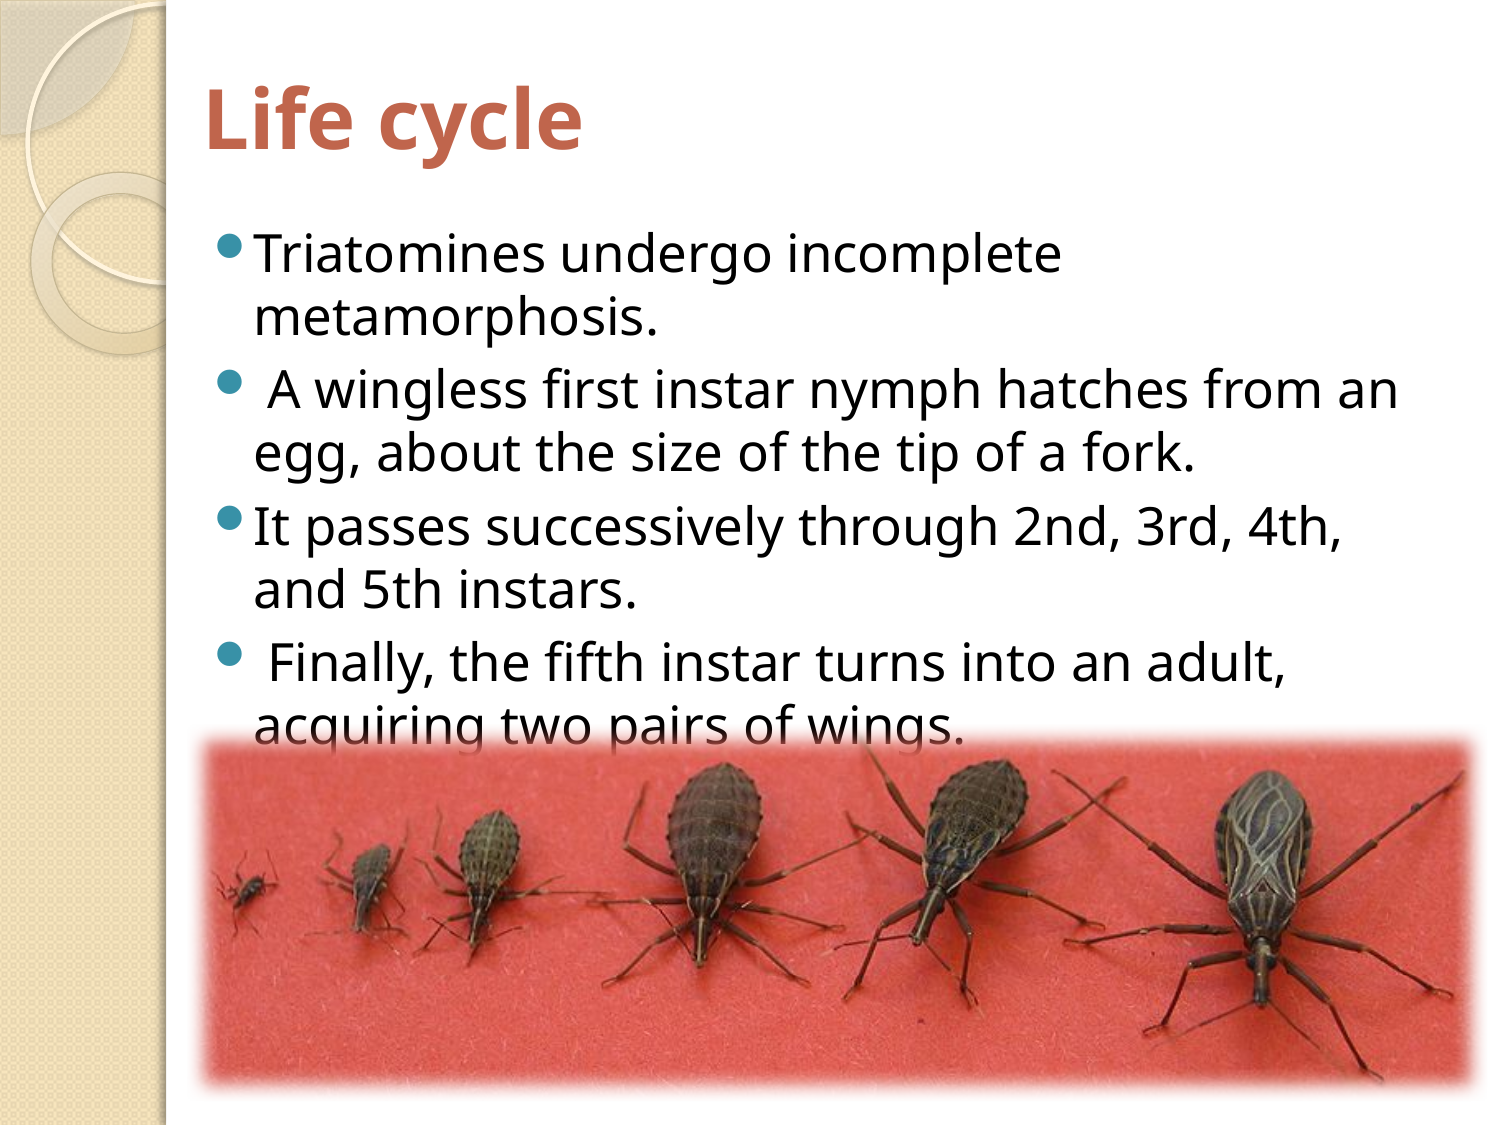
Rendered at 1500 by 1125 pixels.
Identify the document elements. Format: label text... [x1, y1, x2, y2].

picture [187, 724, 1488, 1102]
title Life cycle [187, 45, 1463, 188]
list Triatomines undergo incomplete metamorphosis. A wingless first instar nymph hatches from an egg, about the size of the tip of a fork. It passes successively through 2nd, 3rd, 4th, and 5th instars. Finally, the fifth instar turns into an adult, acquiring two pairs of wings. [187, 212, 1463, 722]
